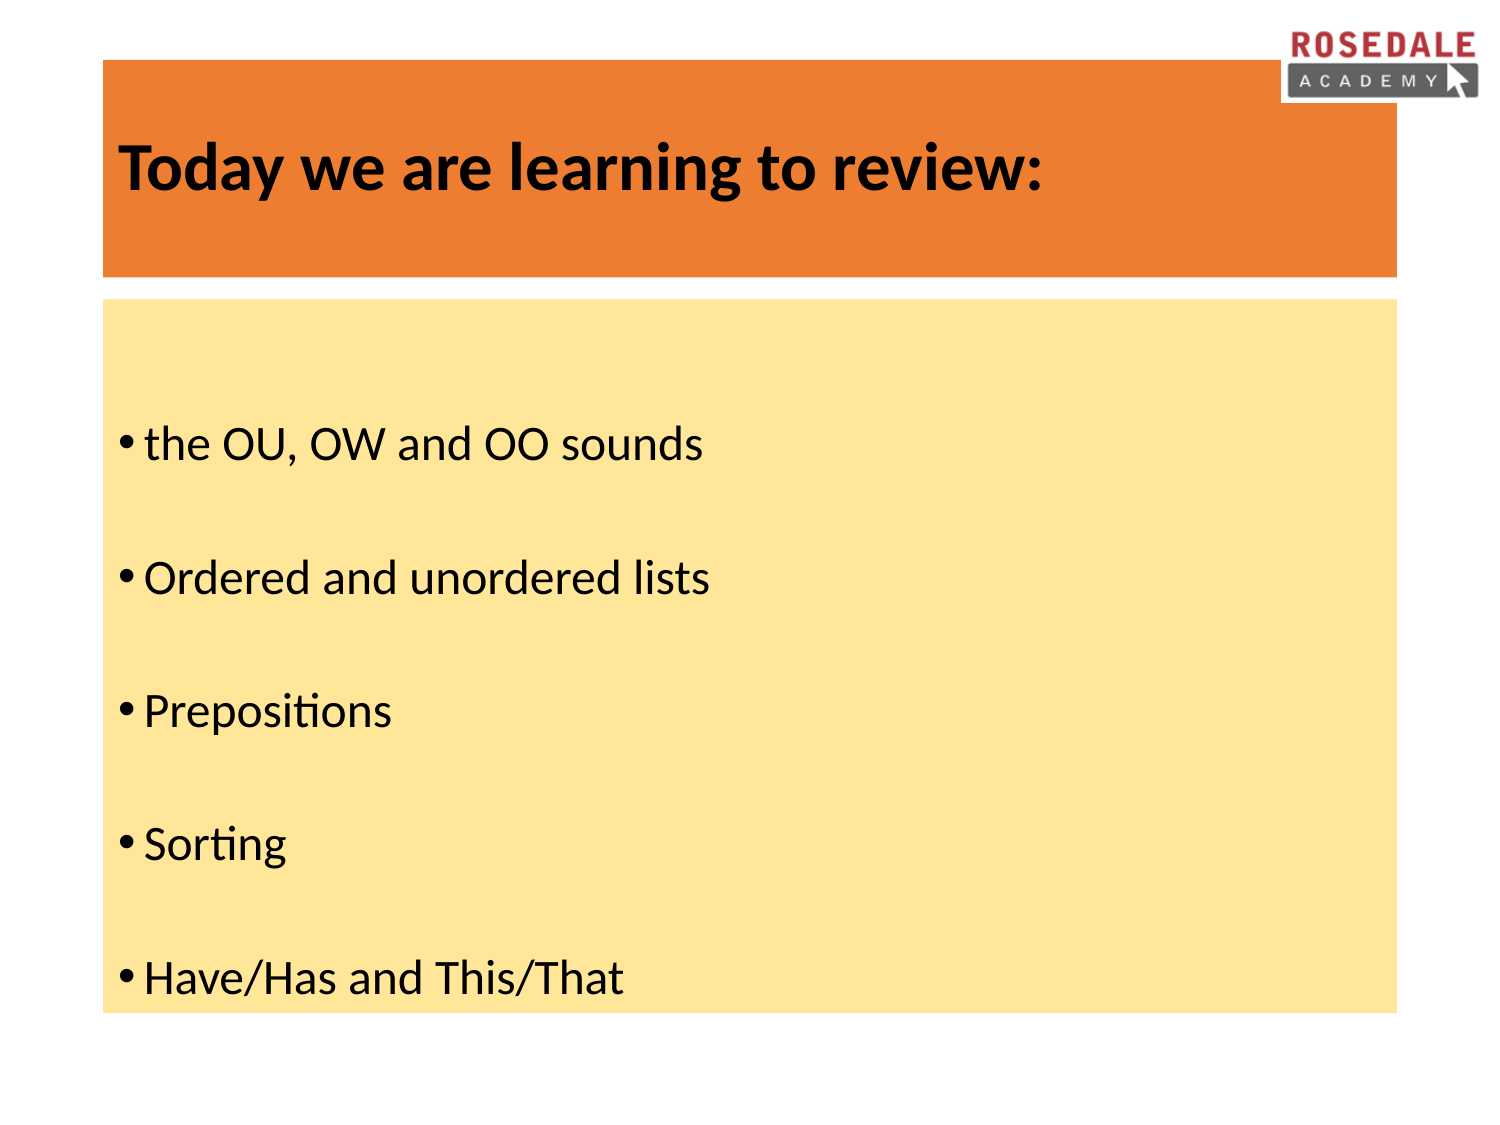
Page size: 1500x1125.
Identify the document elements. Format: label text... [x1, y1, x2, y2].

list the OU, OW and OO sounds Ordered and unordered lists Prepositions Sorting Have/Has and This/That [103, 299, 1397, 1014]
picture [1281, 25, 1484, 103]
title Today we are learning to review: [103, 59, 1397, 278]
